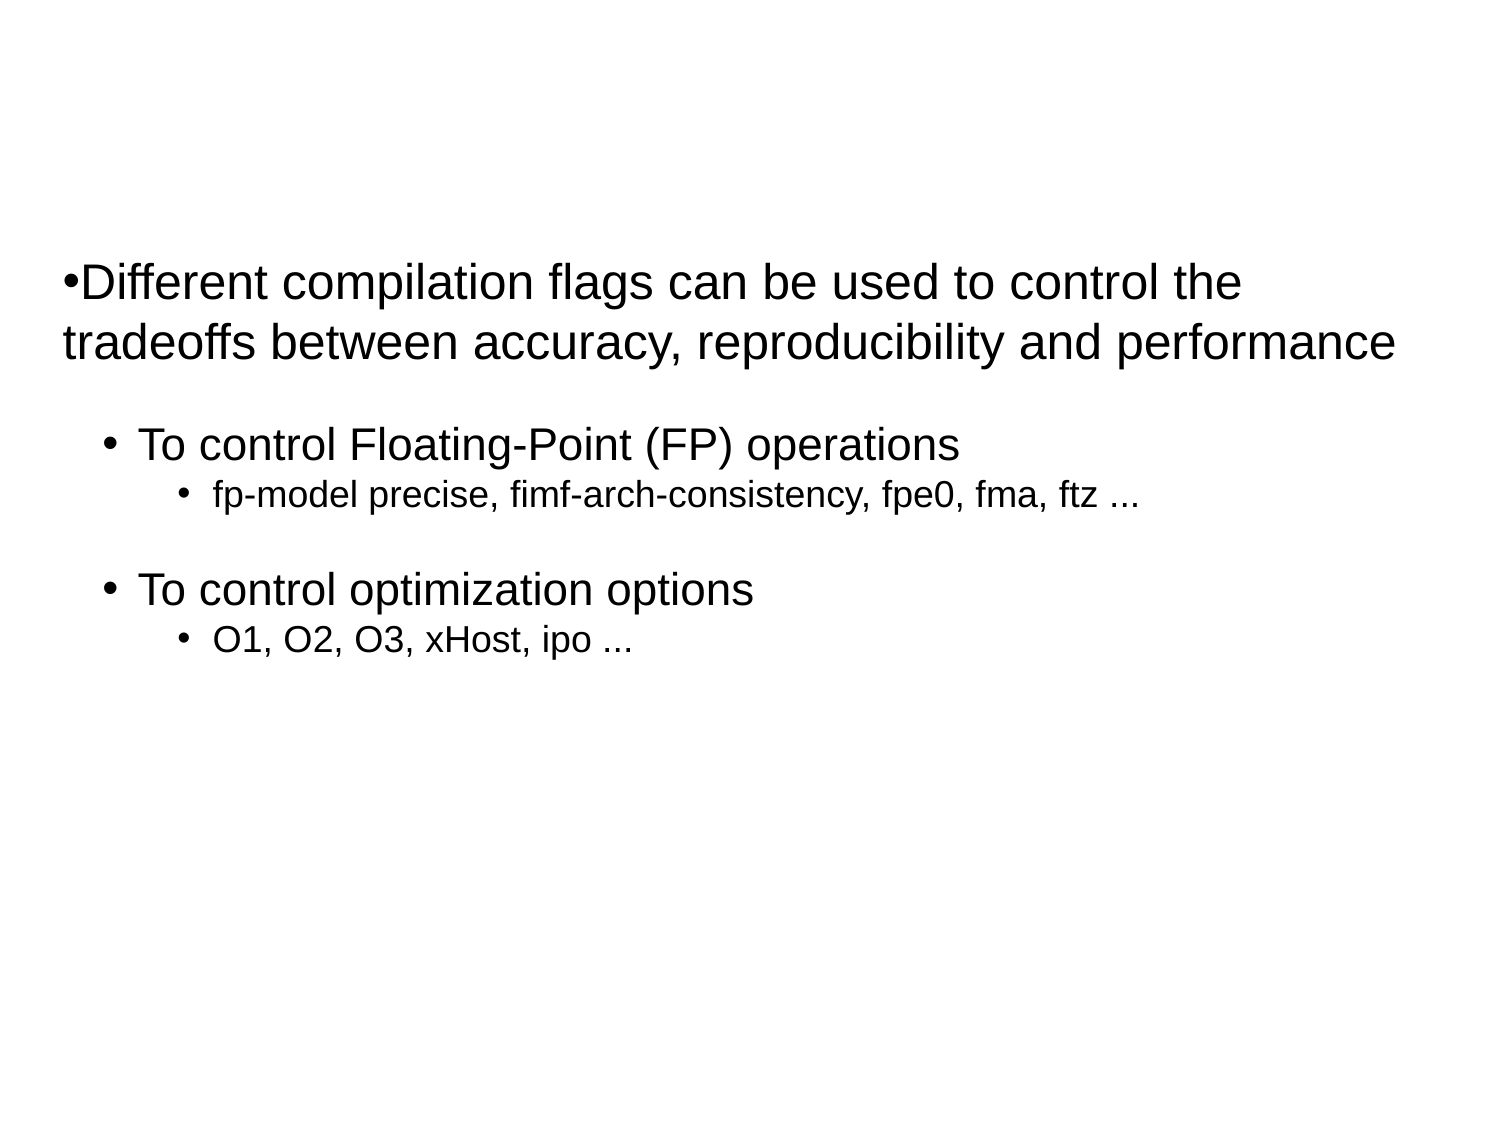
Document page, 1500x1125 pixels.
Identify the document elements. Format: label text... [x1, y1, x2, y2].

text_box Different compilation flags can be used to control the tradeoffs between accuracy, reproducibility and performance To control Floating-Point (FP) operations fp-model precise, fimf-arch-consistency, fpe0, fma, ftz ... To control optimization options O1, O2, O3, xHost, ipo ... [48, 242, 1429, 653]
